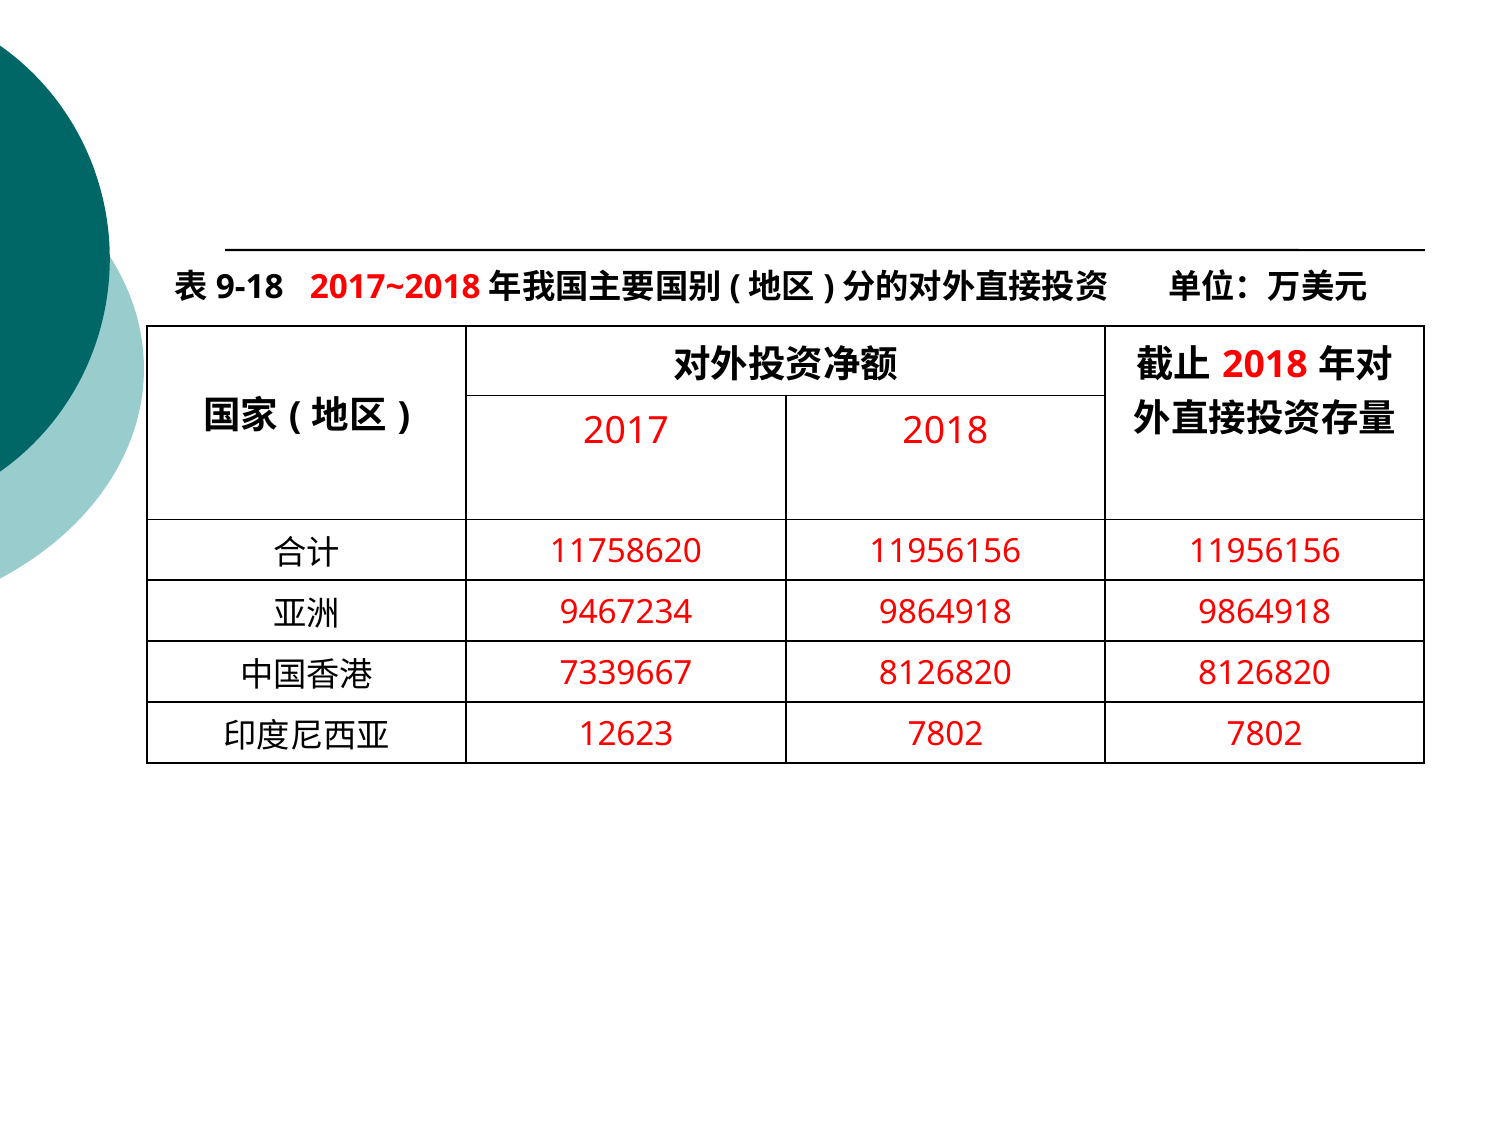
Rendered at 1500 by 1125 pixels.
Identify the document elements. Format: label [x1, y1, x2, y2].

table_header [1106, 327, 1423, 519]
list [159, 257, 1466, 374]
table_cell [467, 396, 785, 519]
table_cell [148, 642, 465, 701]
table_cell [1106, 581, 1423, 640]
table_cell [787, 642, 1104, 701]
table_cell [787, 396, 1104, 519]
table_cell [1106, 703, 1423, 762]
table_cell [467, 581, 785, 640]
table_cell [467, 520, 785, 579]
table_cell [787, 703, 1104, 762]
table_cell [1106, 520, 1423, 579]
table_cell [148, 703, 465, 762]
table_cell [467, 703, 785, 762]
table_cell [787, 581, 1104, 640]
table_cell [148, 520, 465, 579]
table_cell [467, 642, 785, 701]
table_cell [148, 581, 465, 640]
table_cell [1106, 642, 1423, 701]
table_header [148, 327, 465, 519]
table_header [467, 327, 1104, 395]
table_cell [787, 520, 1104, 579]
